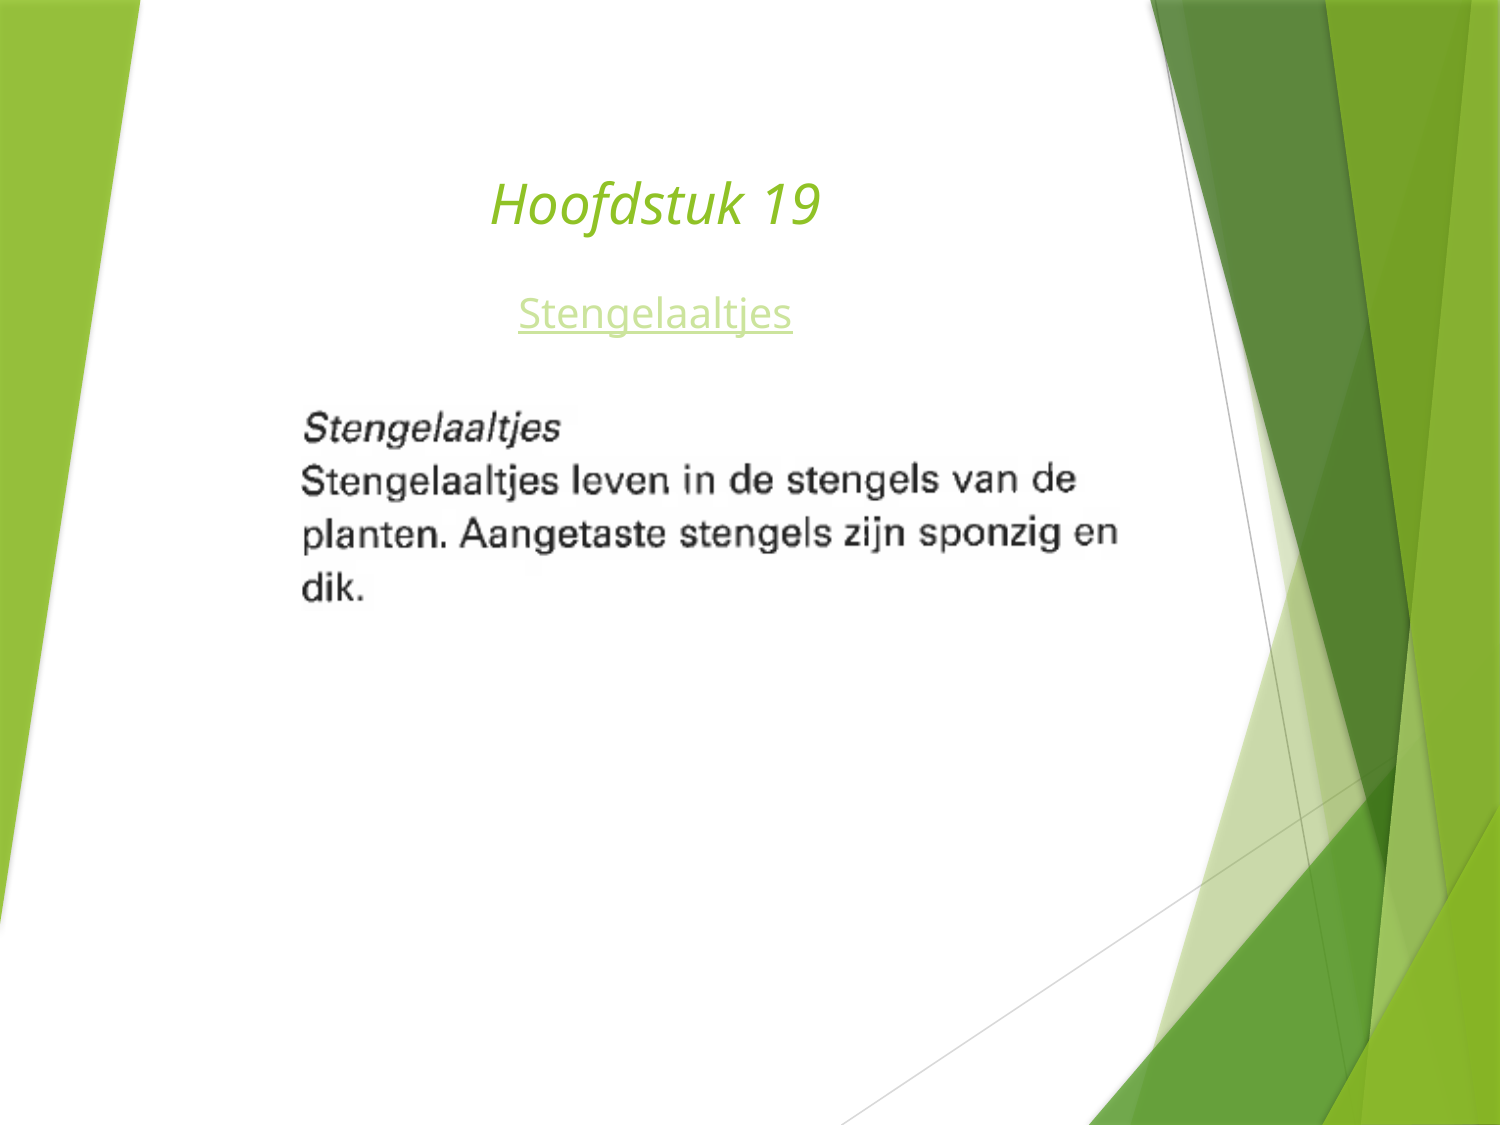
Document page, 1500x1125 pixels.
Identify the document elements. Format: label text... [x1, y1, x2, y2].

title Hoofdstuk 19 [112, 101, 1199, 244]
subtitle Stengelaaltjes [64, 278, 1247, 1012]
picture [300, 396, 1147, 611]
